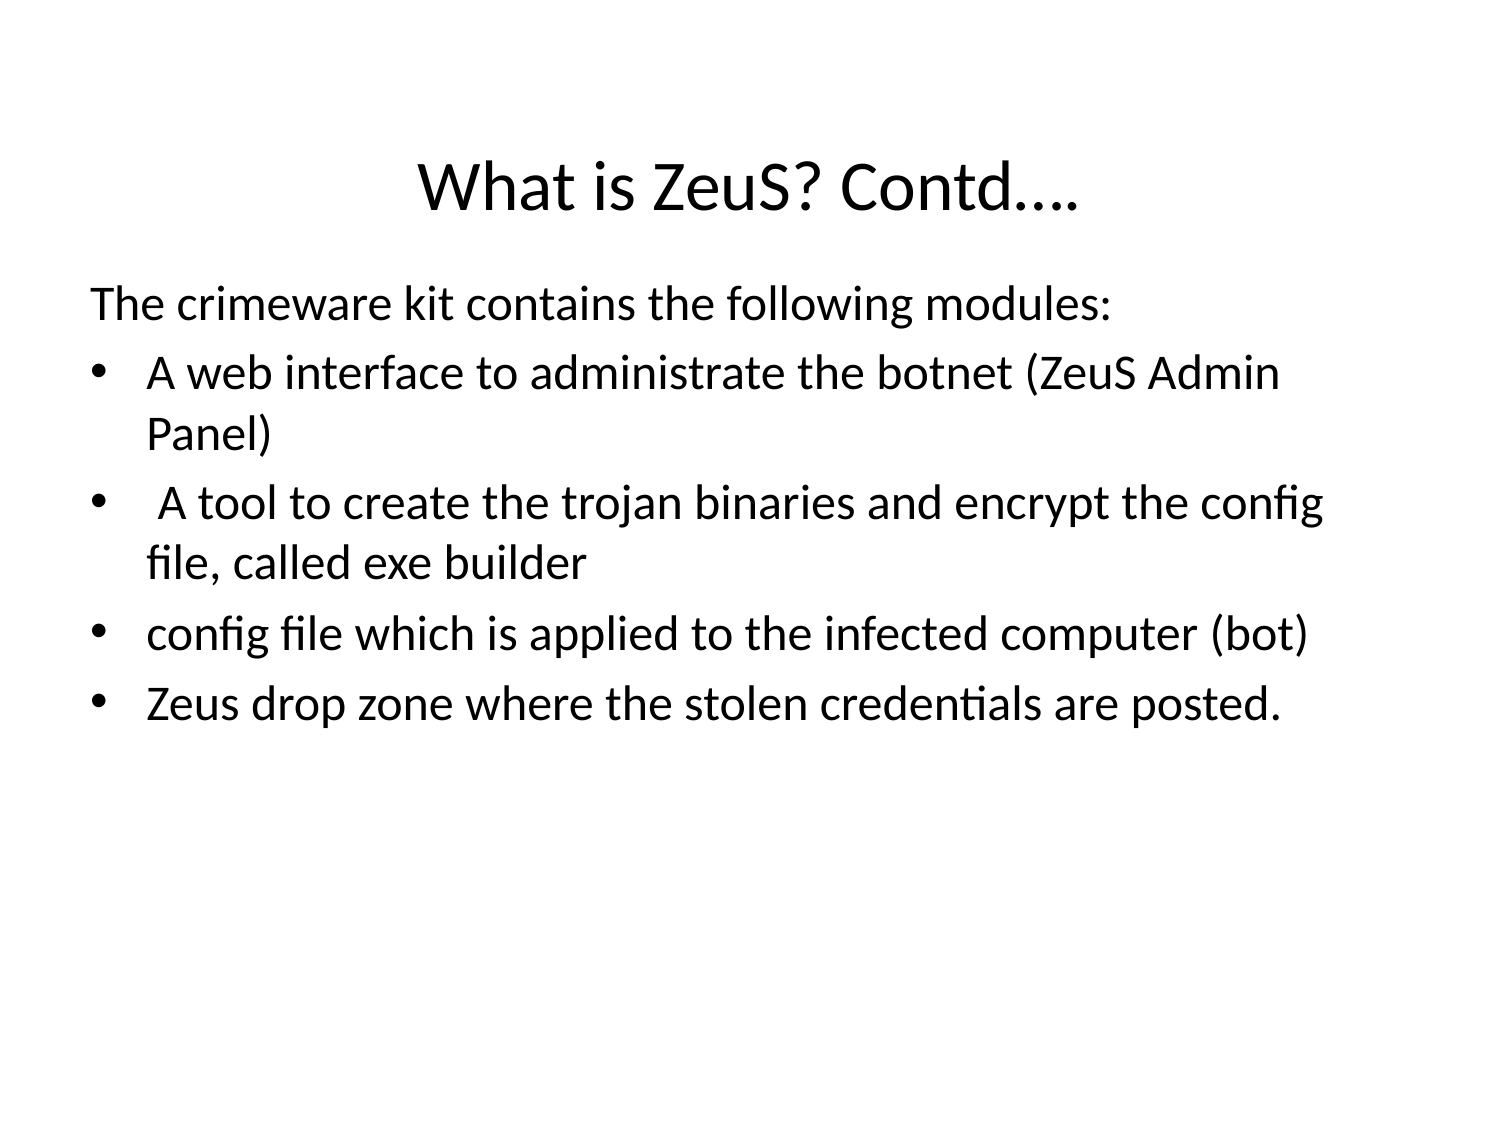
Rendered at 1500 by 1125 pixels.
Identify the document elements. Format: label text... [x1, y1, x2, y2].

title What is ZeuS? Contd…. [75, 45, 1425, 233]
list The crimeware kit contains the following modules: A web interface to administrate the botnet (ZeuS Admin Panel) A tool to create the trojan binaries and encrypt the config file, called exe builder config file which is applied to the infected computer (bot) Zeus drop zone where the stolen credentials are posted. [75, 262, 1425, 1005]
